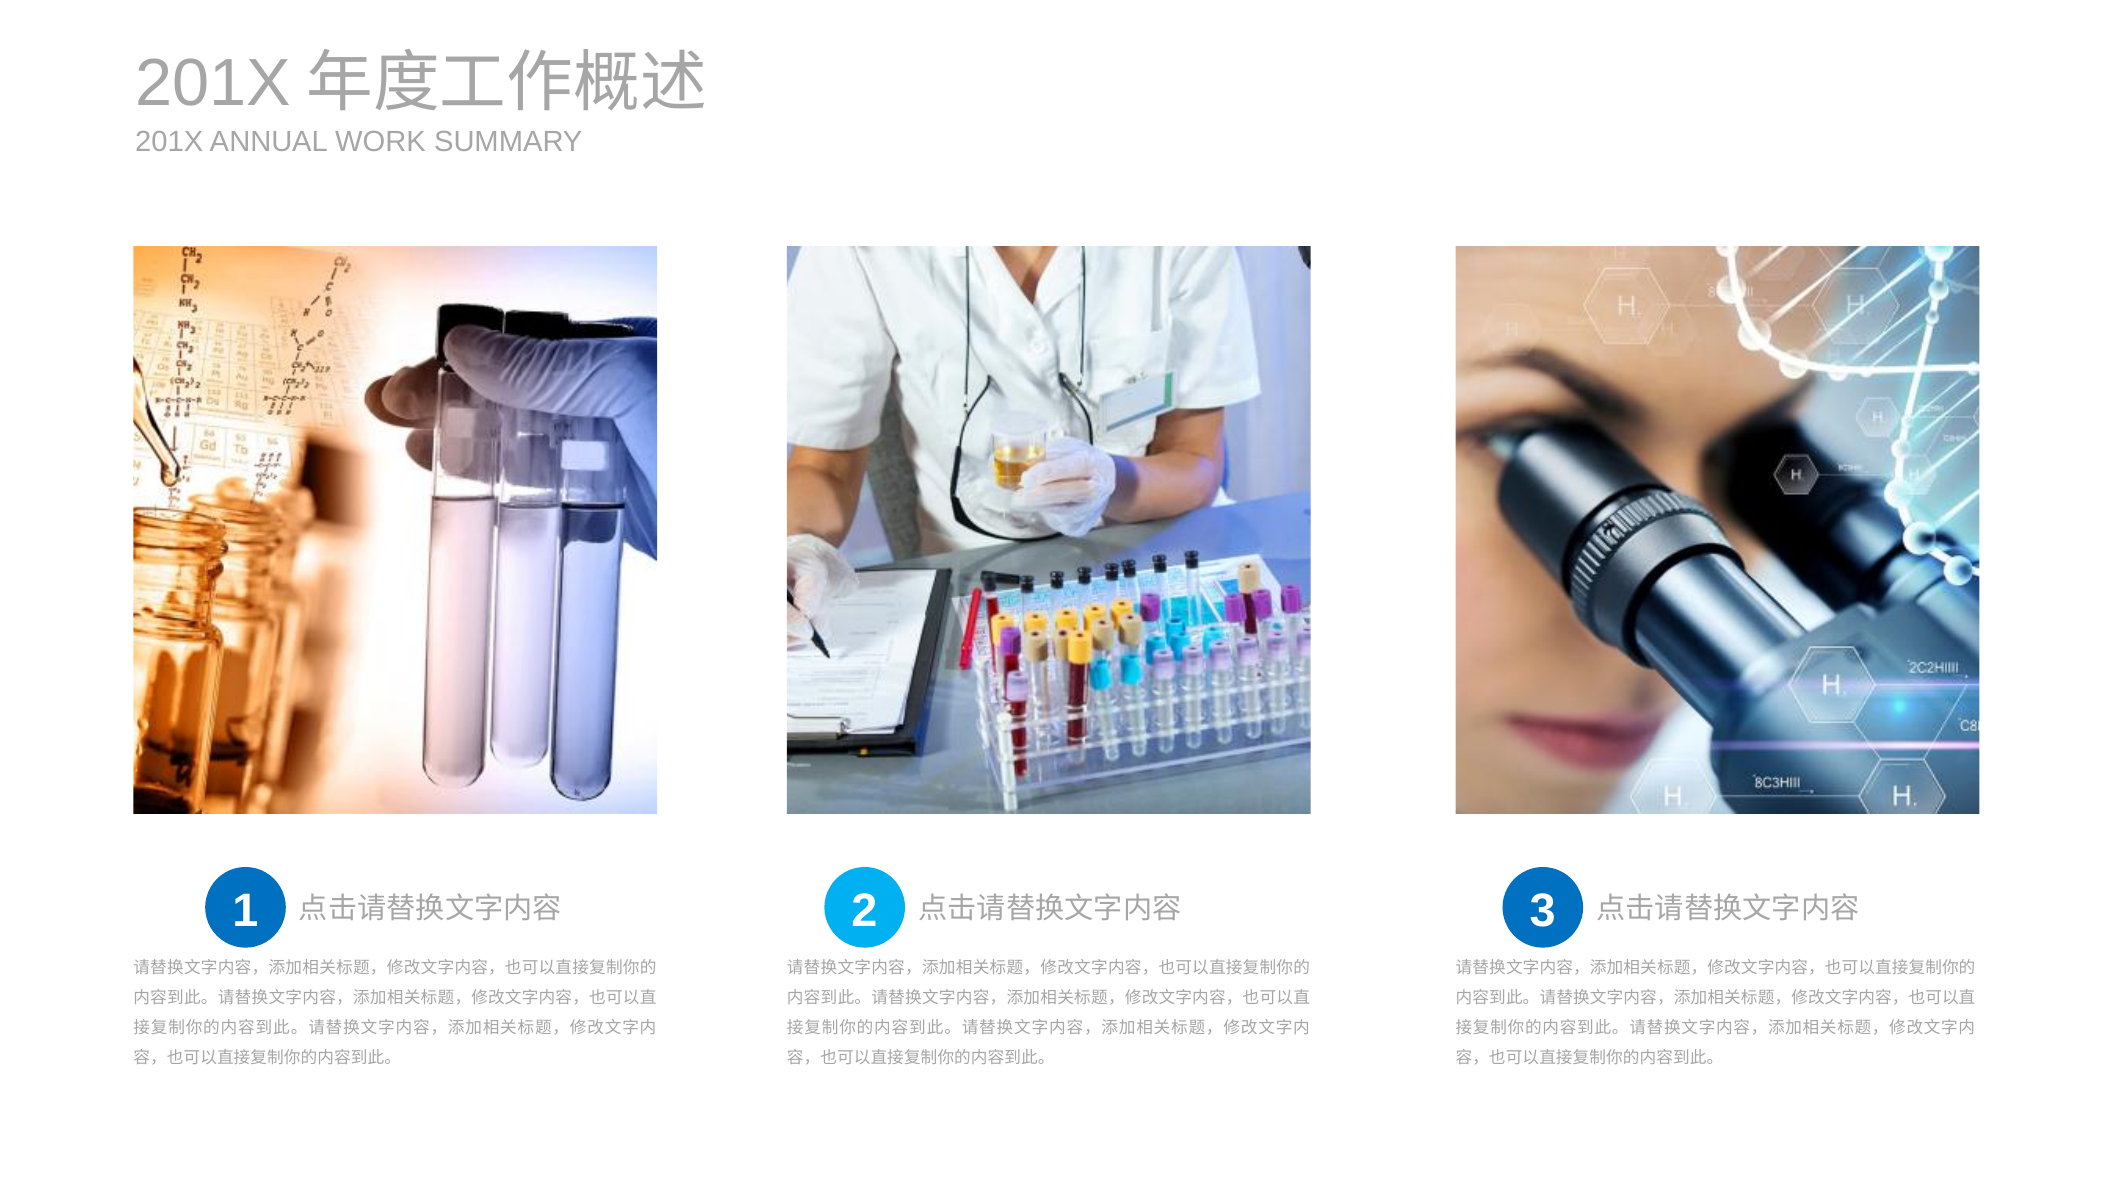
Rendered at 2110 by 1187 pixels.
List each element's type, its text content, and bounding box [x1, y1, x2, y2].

text_box 点击请替换文字内容 [299, 889, 563, 925]
text_box 3 [1501, 865, 1585, 946]
text_box 请替换文字内容，添加相关标题，修改文字内容，也可以直接复制你的内容到此。请替换文字内容，添加相关标题，修改文字内容，也可以直接复制你的内容到此。请替换文字内容，添加相关标题，修改文字内容，也可以直接复制你的内容到此。 [1455, 946, 1976, 1067]
text_box 1 [204, 865, 287, 946]
text_box 请替换文字内容，添加相关标题，修改文字内容，也可以直接复制你的内容到此。请替换文字内容，添加相关标题，修改文字内容，也可以直接复制你的内容到此。请替换文字内容，添加相关标题，修改文字内容，也可以直接复制你的内容到此。 [133, 946, 658, 1067]
text_box [1455, 245, 1981, 815]
text_box 点击请替换文字内容 [918, 889, 1182, 925]
text_box 2 [823, 865, 907, 946]
text_box [132, 245, 658, 815]
text_box 201X ANNUAL WORK SUMMARY [135, 122, 596, 158]
text_box 请替换文字内容，添加相关标题，修改文字内容，也可以直接复制你的内容到此。请替换文字内容，添加相关标题，修改文字内容，也可以直接复制你的内容到此。请替换文字内容，添加相关标题，修改文字内容，也可以直接复制你的内容到此。 [786, 946, 1311, 1067]
text_box 点击请替换文字内容 [1596, 889, 1860, 925]
text_box 201X年度工作概述 [135, 38, 783, 119]
text_box [786, 245, 1312, 815]
